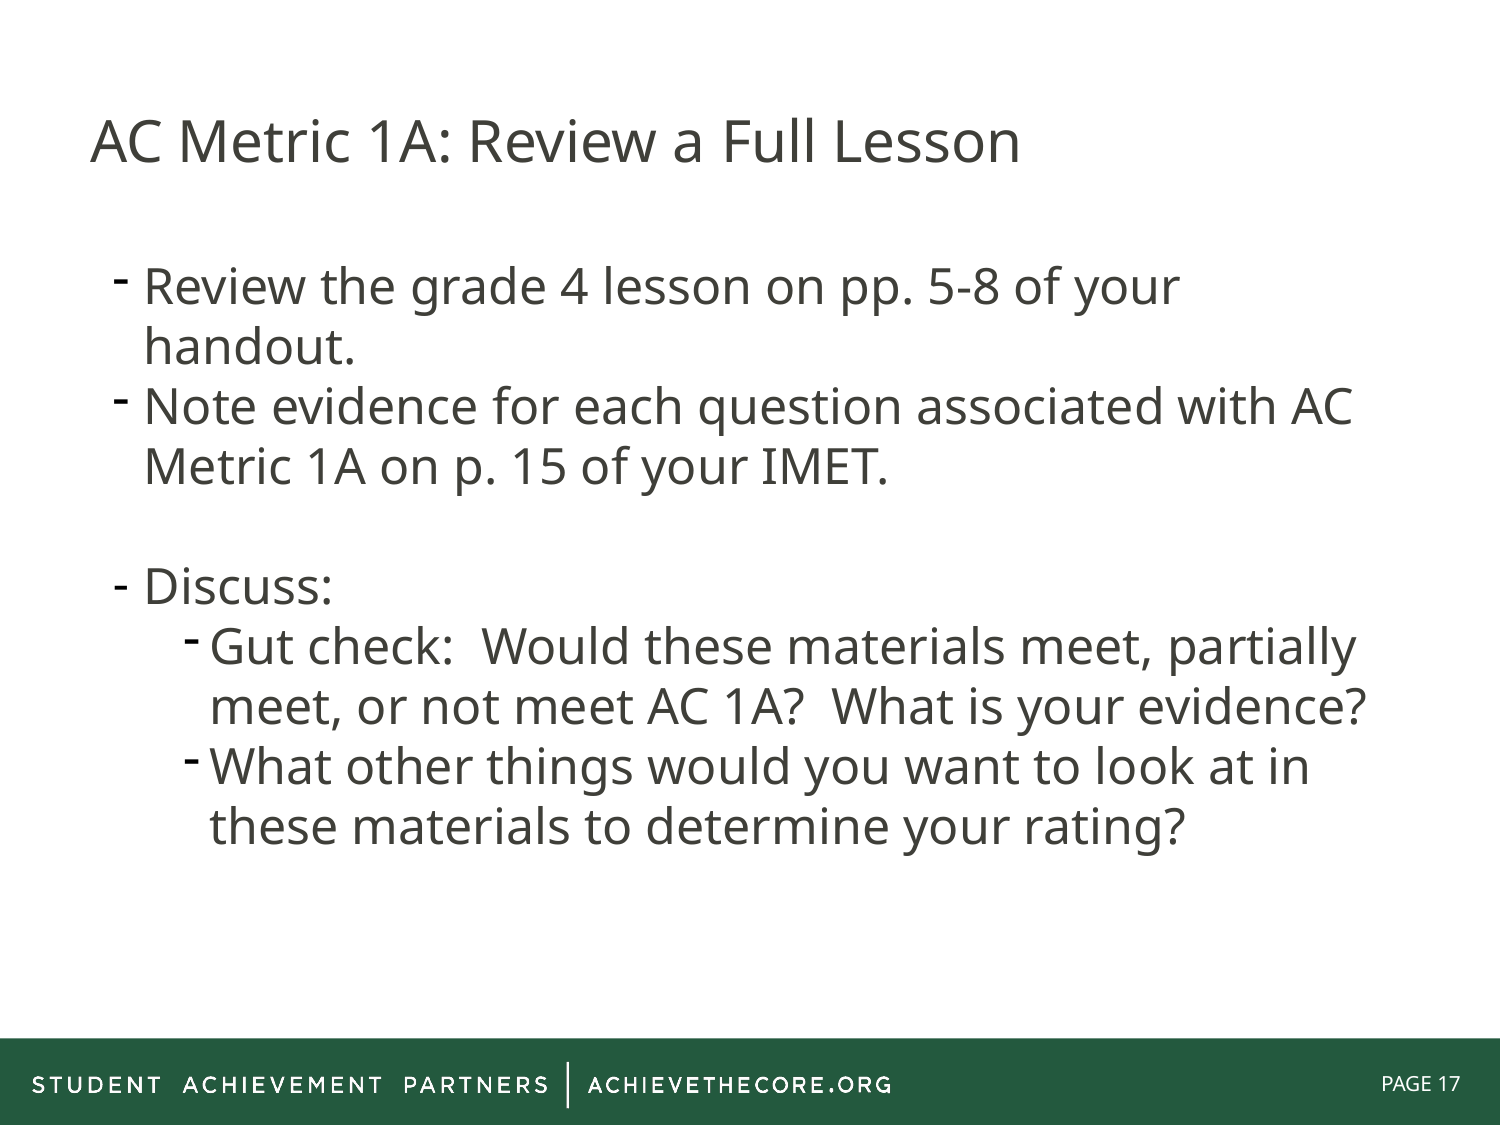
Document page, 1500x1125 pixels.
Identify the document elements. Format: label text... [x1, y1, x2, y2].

list Review the grade 4 lesson on pp. 5-8 of your handout. Note evidence for each question associated with AC Metric 1A on p. 15 of your IMET. Discuss: Gut check: Would these materials meet, partially meet, or not meet AC 1A? What is your evidence? What other things would you want to look at in these materials to determine your rating? [72, 239, 1423, 982]
title AC Metric 1A: Review a Full Lesson [75, 45, 1425, 233]
picture [12, 1055, 911, 1112]
